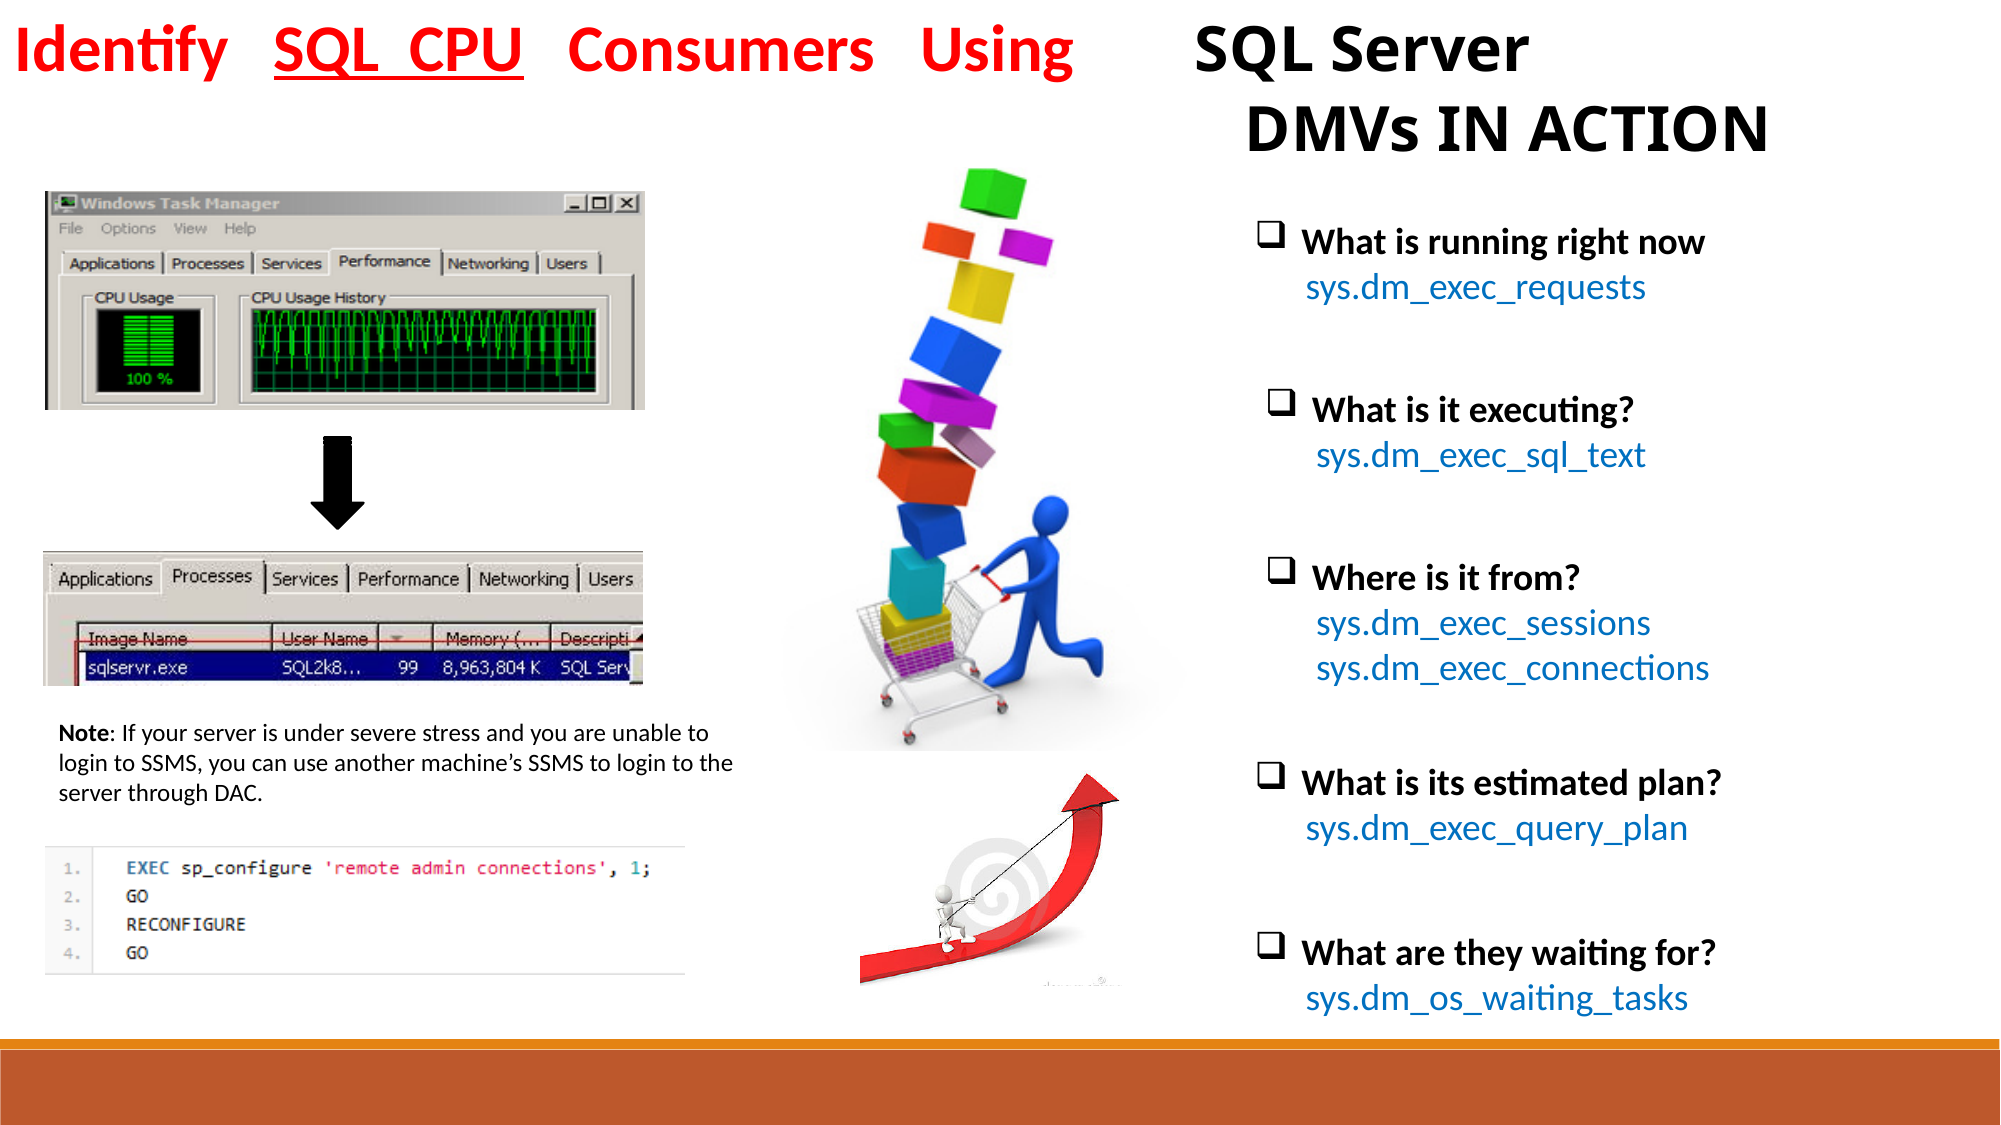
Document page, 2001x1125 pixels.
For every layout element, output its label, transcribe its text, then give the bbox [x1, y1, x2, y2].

picture [43, 550, 644, 686]
picture [751, 166, 1200, 752]
text_box Note: If your server is under severe stress and you are unable to login to SSMS, you can use another machine’s SSMS to login to the server through DAC. [43, 709, 760, 815]
picture [44, 845, 685, 976]
picture [836, 763, 1122, 987]
picture [44, 191, 645, 410]
text_box [310, 436, 365, 530]
text_box Identify SQL CPU Consumers Using SQL Server DMVs IN ACTION [0, 0, 1933, 218]
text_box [1239, 208, 1917, 1029]
